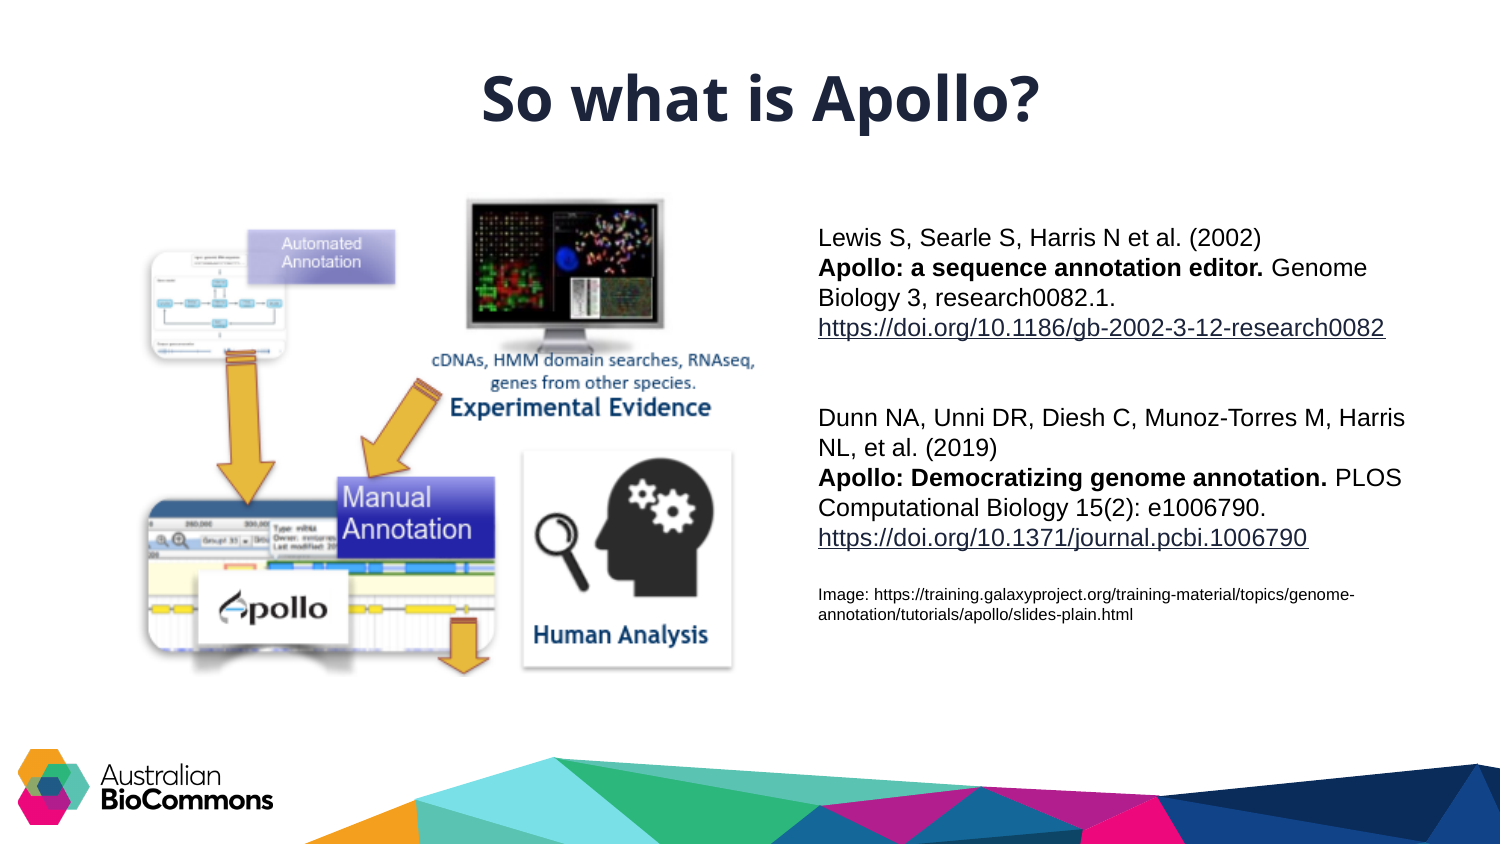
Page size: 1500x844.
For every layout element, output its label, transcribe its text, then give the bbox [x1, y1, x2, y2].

text_box Lewis S, Searle S, Harris N et al. (2002) Apollo: a sequence annotation editor. Genome Biology 3, research0082.1. https://doi.org/10.1186/gb-2002-3-12-research0082 Dunn NA, Unni DR, Diesh C, Munoz-Torres M, Harris NL, et al. (2019) Apollo: Democratizing genome annotation. PLOS Computational Biology 15(2): e1006790. https://doi.org/10.1371/journal.pcbi.1006790 Image: https://training.galaxyproject.org/training-material/topics/genome-annotation/tutorials/apollo/slides-plain.html [803, 206, 1450, 639]
text_box So what is Apollo? [72, 56, 1450, 138]
picture [17, 749, 273, 825]
picture [117, 192, 781, 677]
